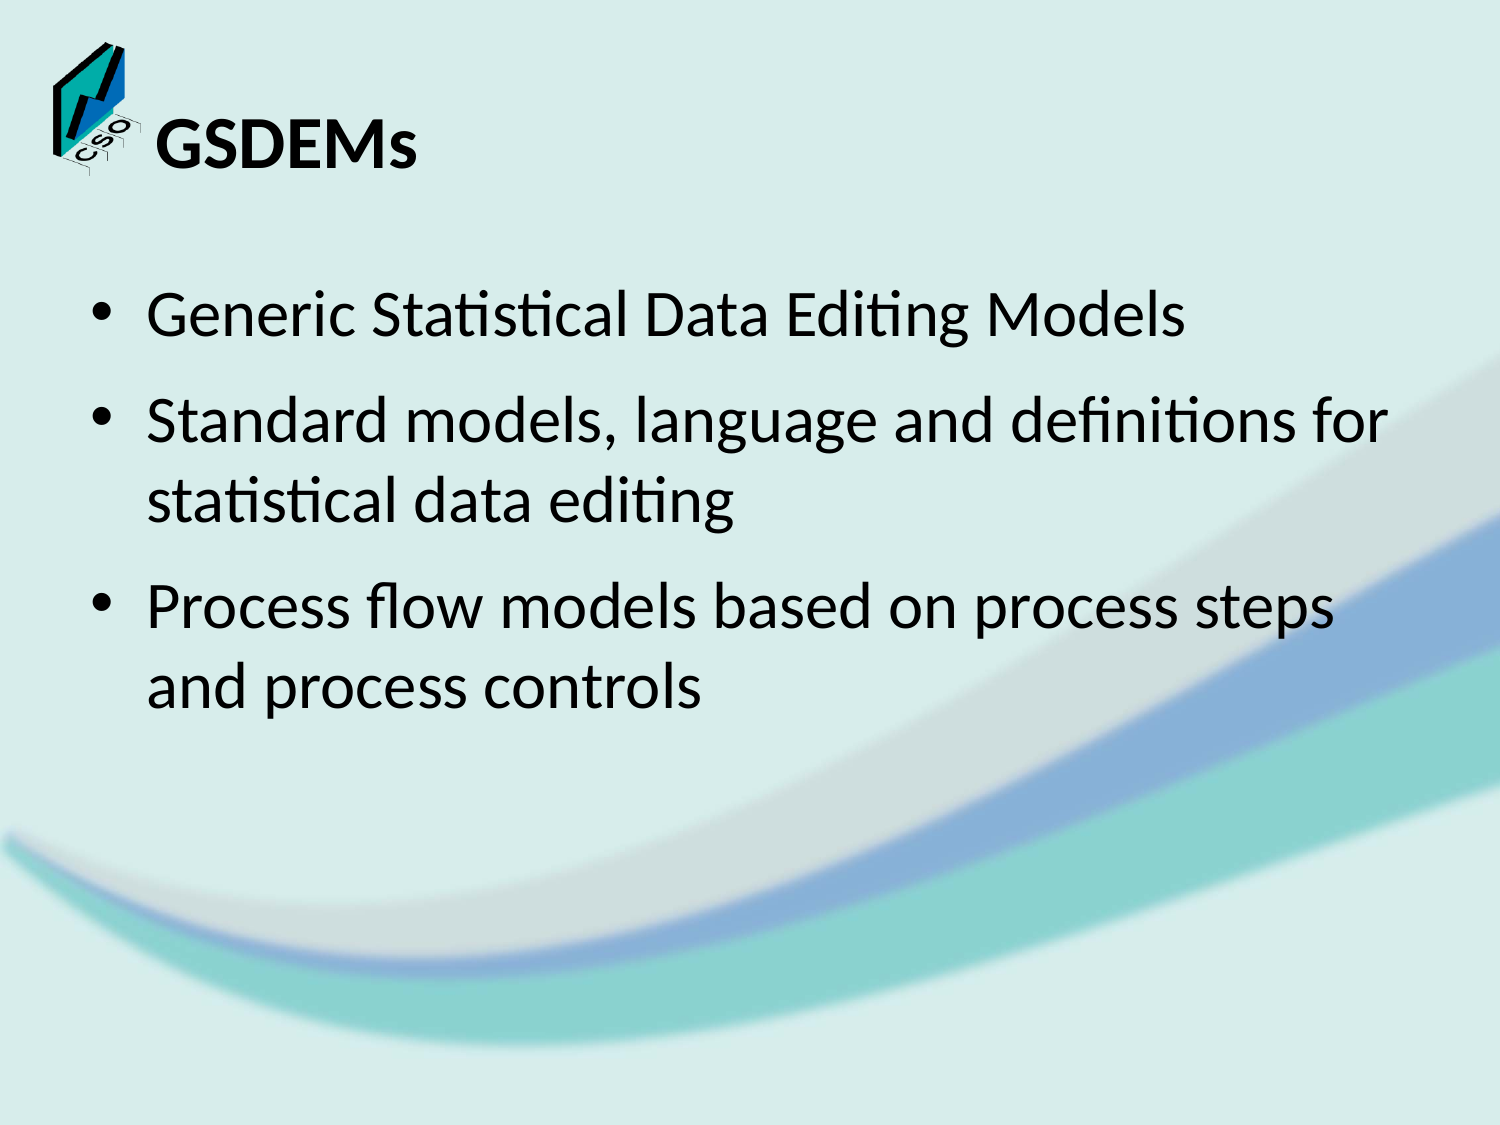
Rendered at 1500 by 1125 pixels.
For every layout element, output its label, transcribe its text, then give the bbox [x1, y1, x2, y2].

picture [0, 0, 1500, 1125]
title GSDEMs [140, 45, 1388, 233]
list Generic Statistical Data Editing Models Standard models, language and definitions for statistical data editing Process flow models based on process steps and process controls [75, 262, 1425, 1005]
